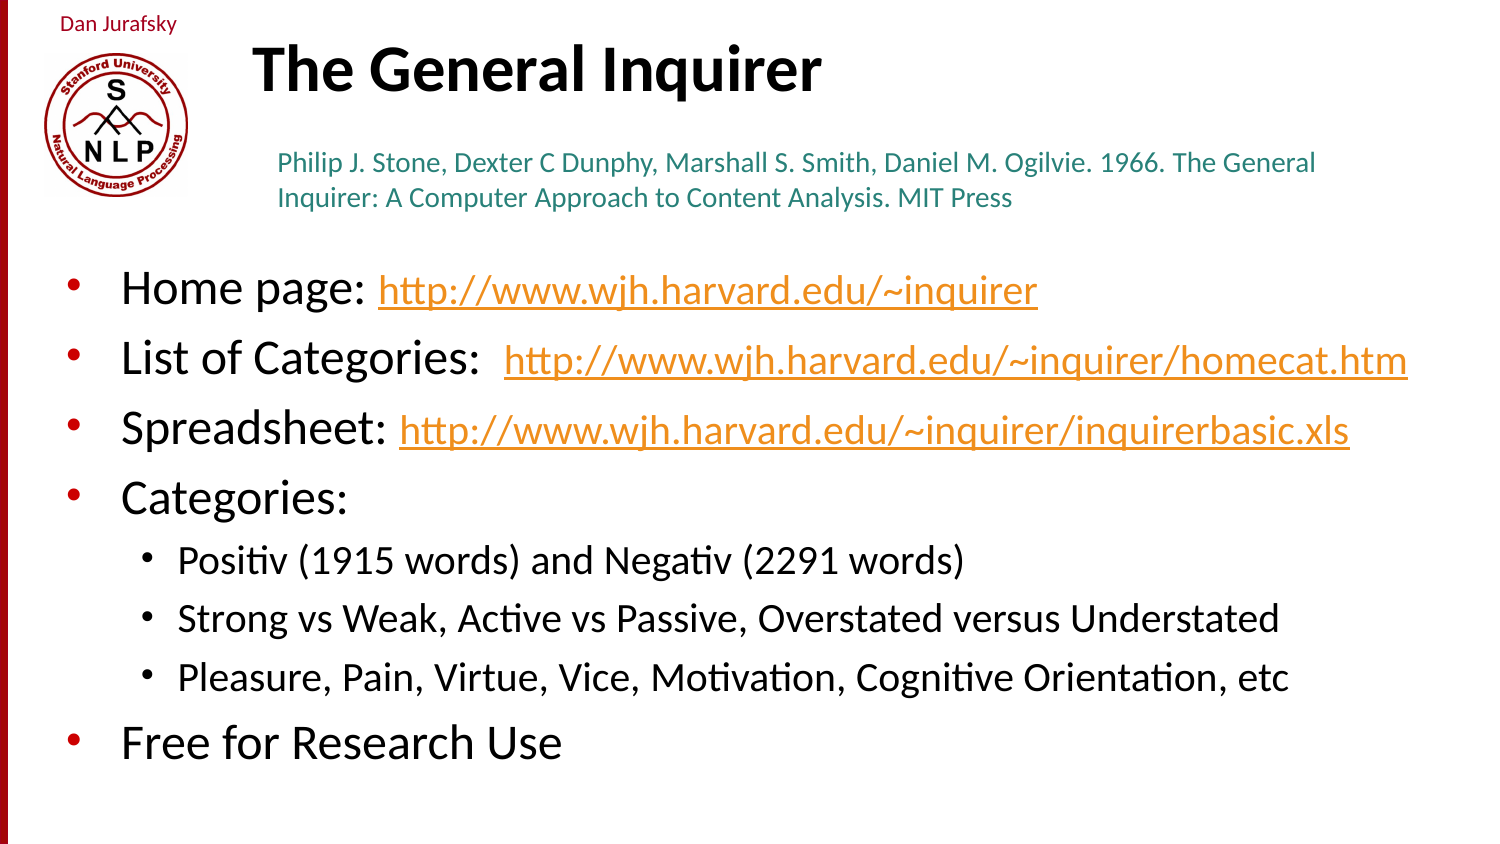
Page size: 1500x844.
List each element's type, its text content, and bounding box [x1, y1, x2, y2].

title The General Inquirer [237, 0, 1500, 113]
text_box Philip J. Stone, Dexter C Dunphy, Marshall S. Smith, Daniel M. Ogilvie. 1966. The General Inquirer: A Computer Approach to Content Analysis. MIT Press [262, 136, 1413, 221]
picture [44, 53, 188, 197]
list Home page: http://www.wjh.harvard.edu/~inquirer List of Categories: http://www.wjh.harvard.edu/~inquirer/homecat.htm Spreadsheet: http://www.wjh.harvard.edu/~inquirer/inquirerbasic.xls Categories: Positiv (1915 words) and Negativ (2291 words) Strong vs Weak, Active vs Passive, Overstated versus Understated Pleasure, Pain, Virtue, Vice, Motivation, Cognitive Orientation, etc Free for Research Use [50, 246, 1450, 794]
